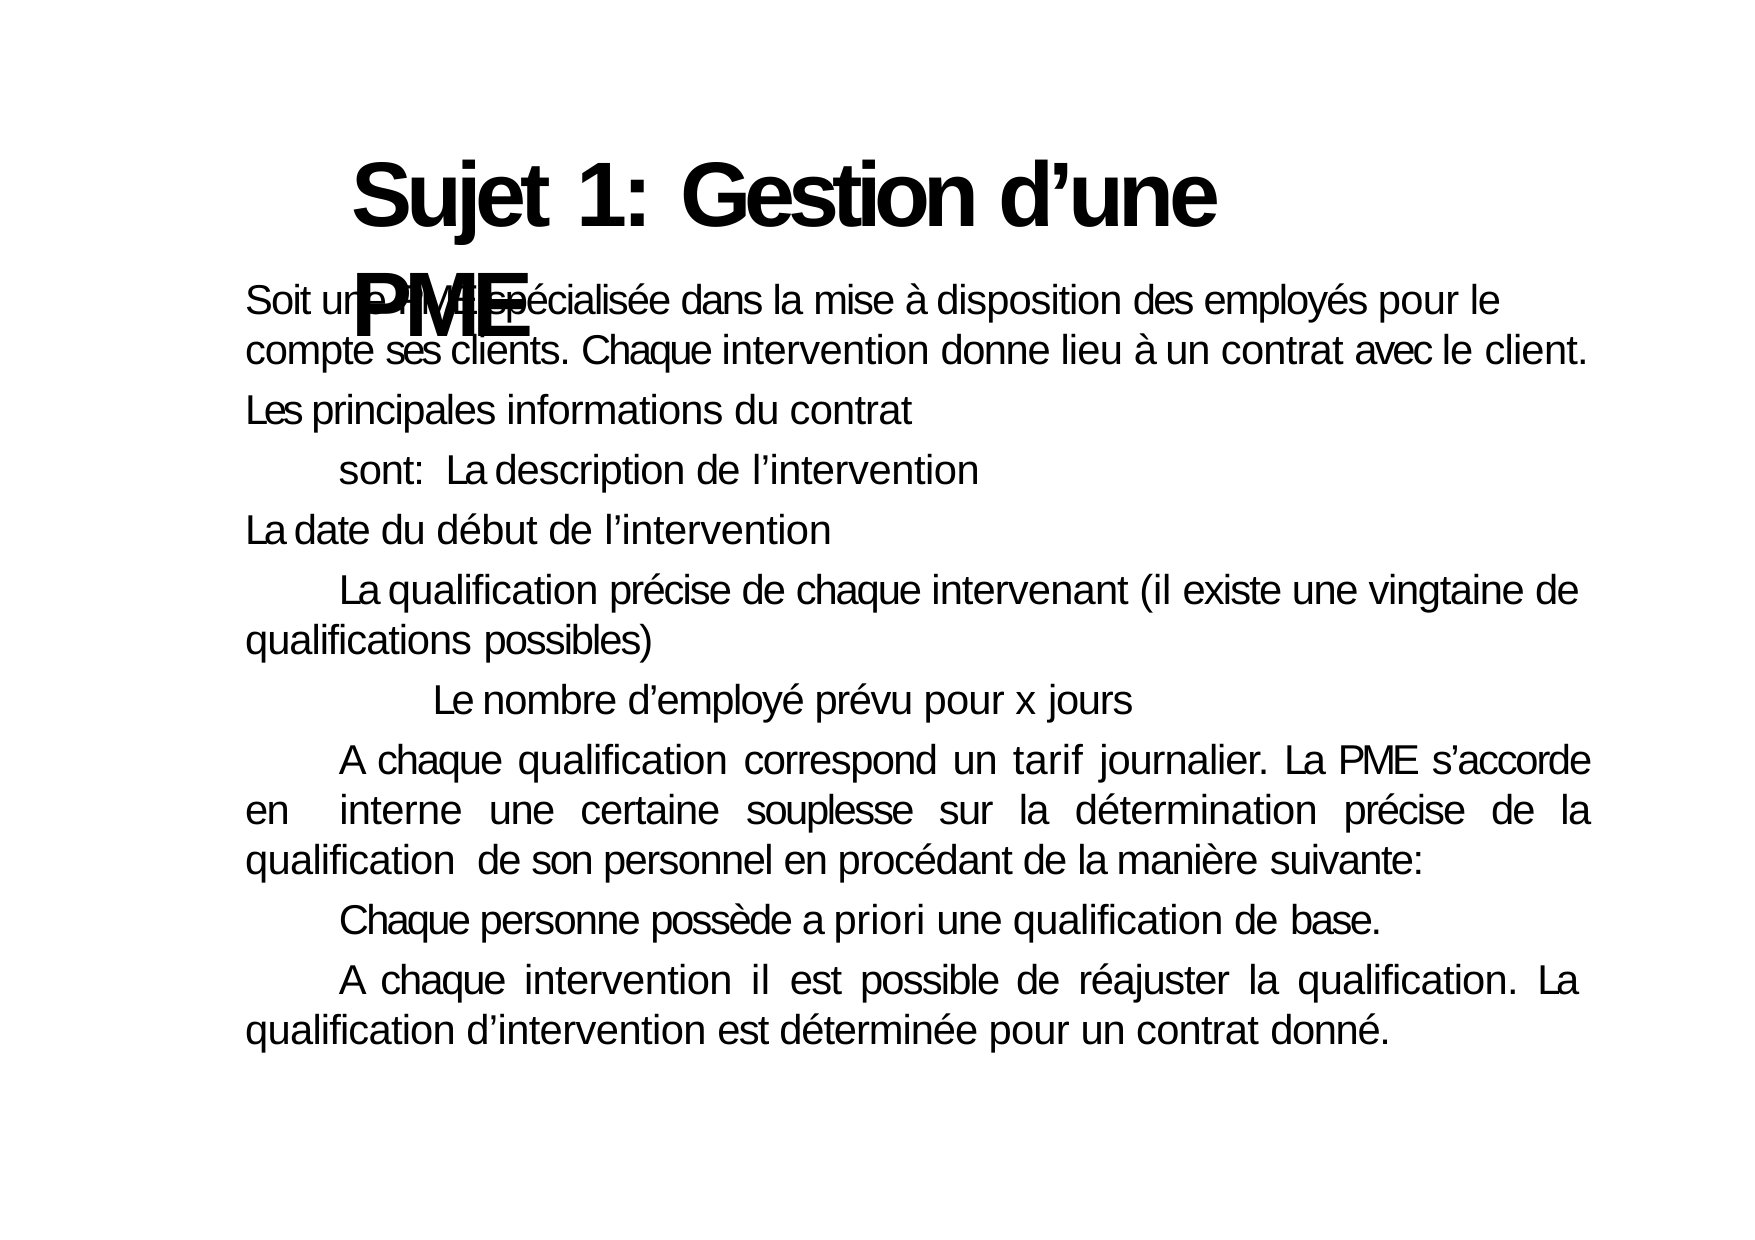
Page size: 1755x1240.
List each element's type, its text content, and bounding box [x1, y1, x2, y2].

text_box Soit une PME spécialisée dans la mise à disposition des employés pour le compte ses clients. Chaque intervention donne lieu à un contrat avec le client. Les principales informations du contrat sont: La description de l’intervention La date du début de l’intervention La qualification précise de chaque intervenant (il existe une vingtaine de qualifications possibles) Le nombre d’employé prévu pour x jours A chaque qualification correspond un tarif journalier. La PME s’accorde en interne une certaine souplesse sur la détermination précise de la qualification de son personnel en procédant de la manière suivante: Chaque personne possède a priori une qualification de base. A chaque intervention il est possible de réajuster la qualification. La qualification d’intervention est déterminée pour un contrat donné. [243, 270, 1591, 1054]
title Sujet 1: Gestion d’une PME [349, 132, 1405, 270]
